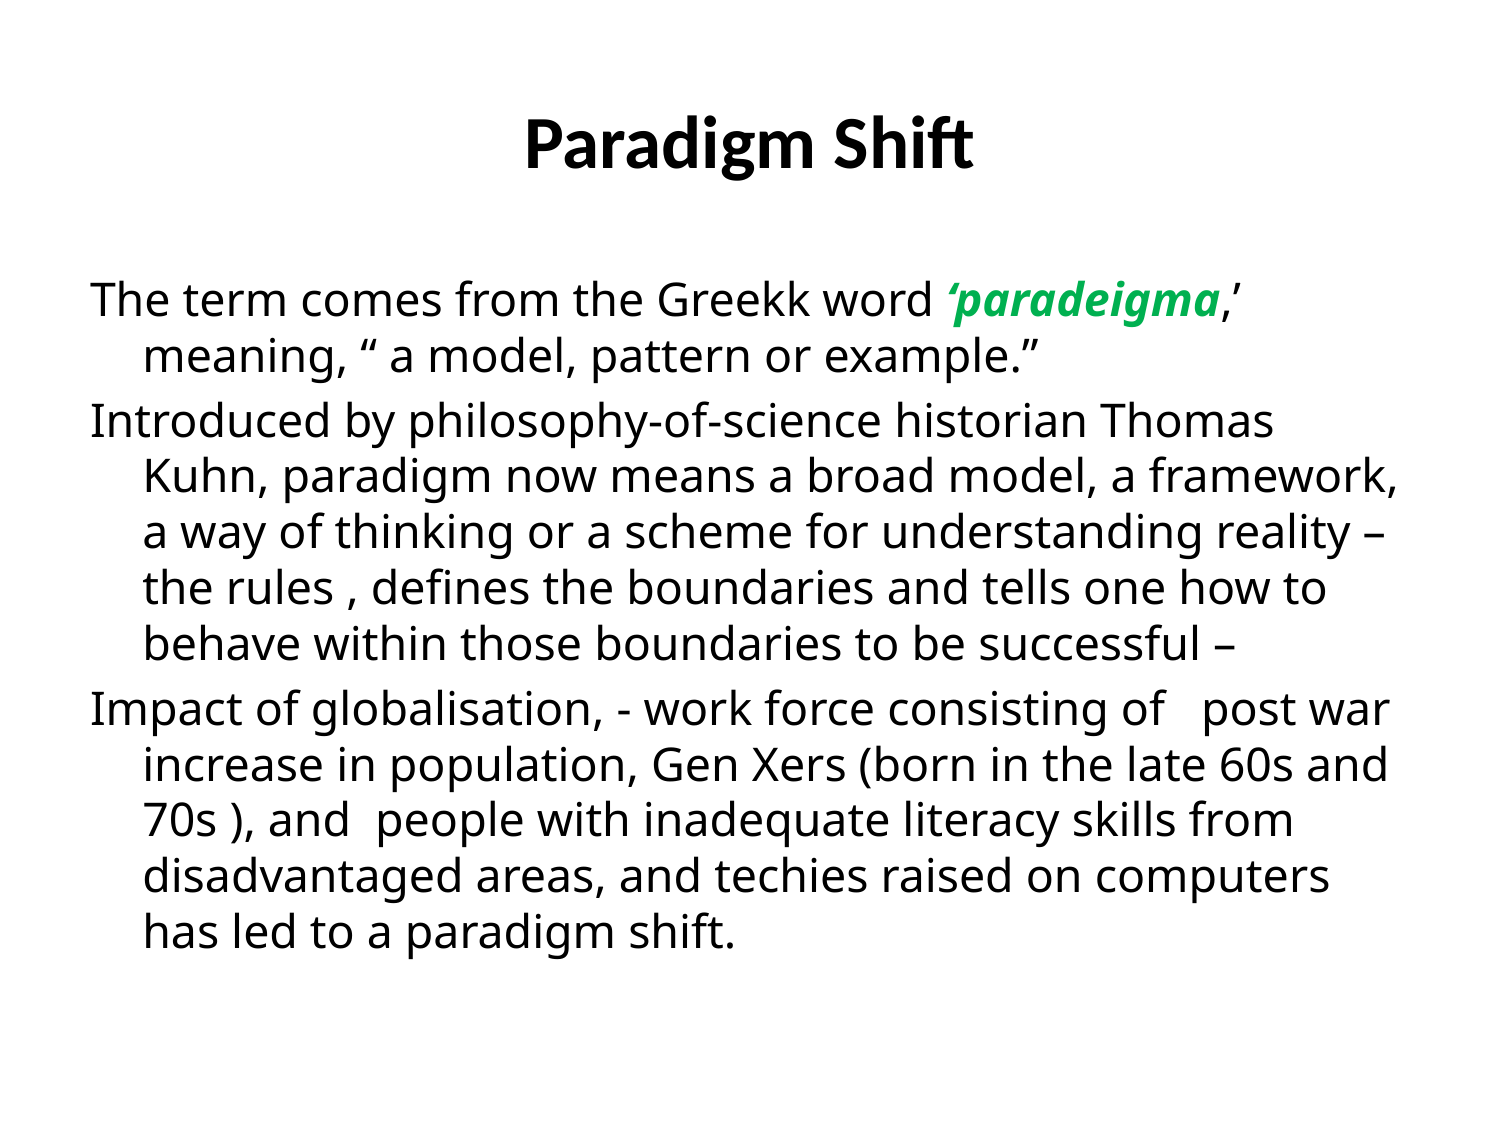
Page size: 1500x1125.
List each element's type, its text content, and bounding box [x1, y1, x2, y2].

title Paradigm Shift [75, 45, 1425, 233]
list The term comes from the Greekk word ‘paradeigma,’ meaning, “ a model, pattern or example.” Introduced by philosophy-of-science historian Thomas Kuhn, paradigm now means a broad model, a framework, a way of thinking or a scheme for understanding reality – the rules , defines the boundaries and tells one how to behave within those boundaries to be successful – Impact of globalisation, - work force consisting of post war increase in population, Gen Xers (born in the late 60s and 70s ), and people with inadequate literacy skills from disadvantaged areas, and techies raised on computers has led to a paradigm shift. [75, 262, 1425, 1005]
